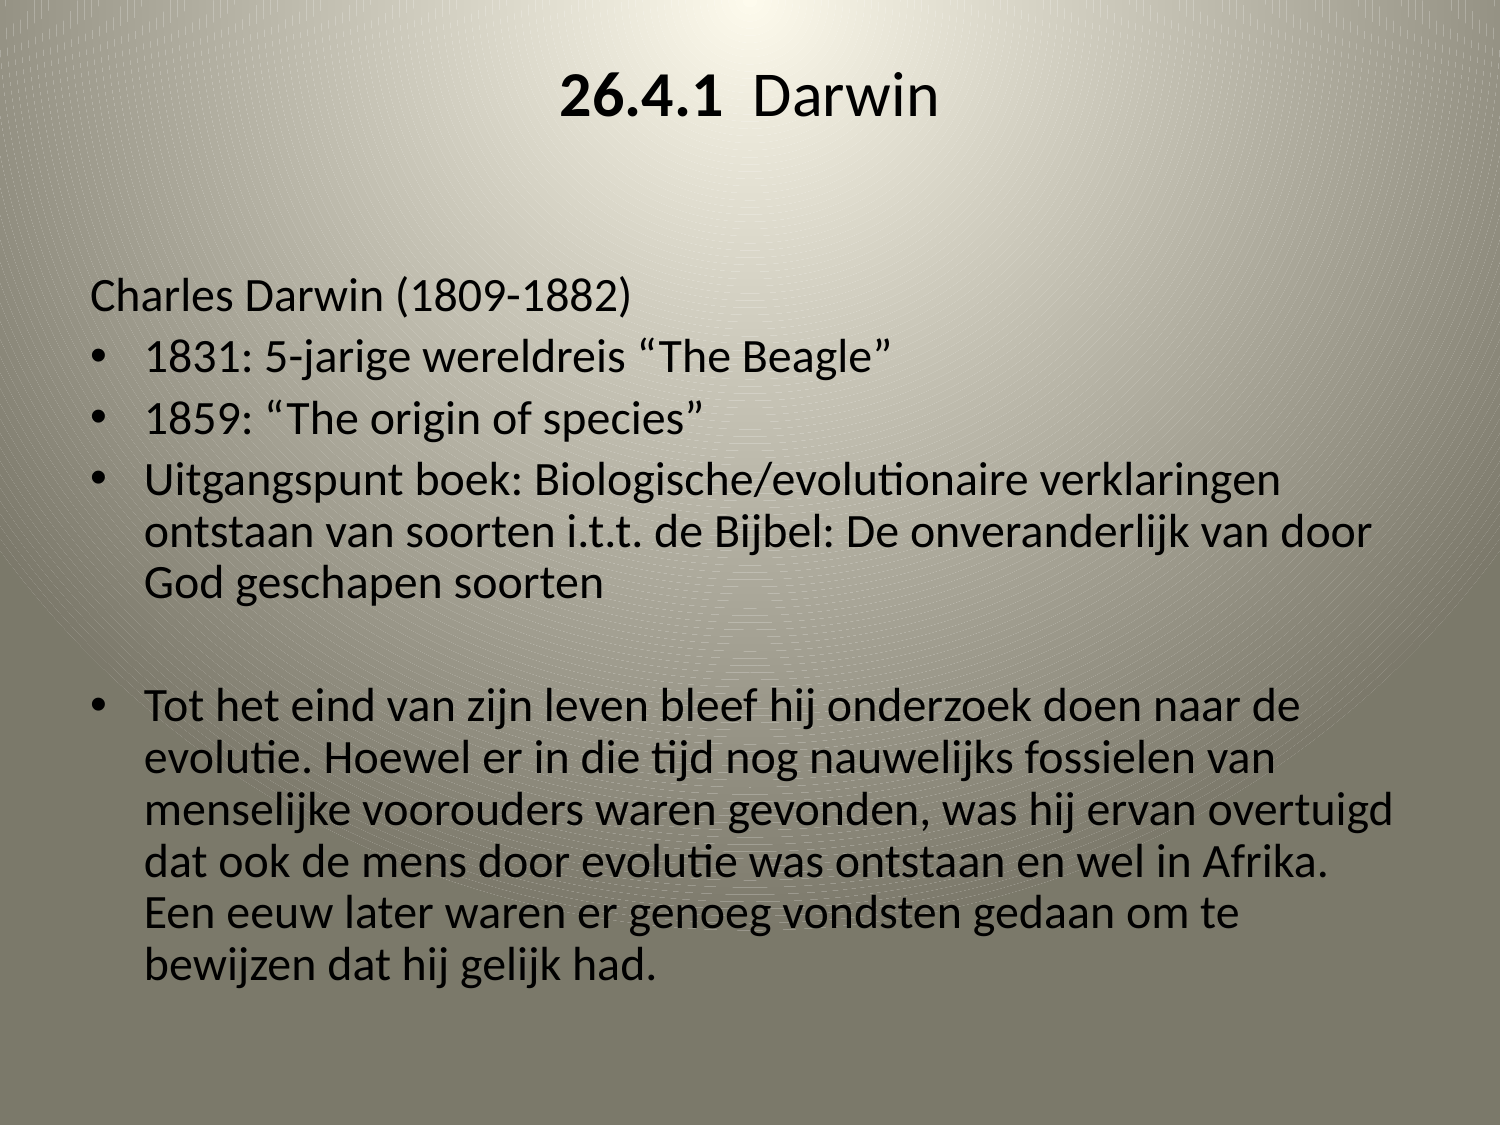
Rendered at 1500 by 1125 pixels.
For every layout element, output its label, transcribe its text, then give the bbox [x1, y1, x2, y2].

title 26.4.1 Darwin [75, 45, 1425, 138]
list Charles Darwin (1809-1882) 1831: 5-jarige wereldreis “The Beagle” 1859: “The origin of species” Uitgangspunt boek: Biologische/evolutionaire verklaringen ontstaan van soorten i.t.t. de Bijbel: De onveranderlijk van door God geschapen soorten Tot het eind van zijn leven bleef hij onderzoek doen naar de evolutie. Hoewel er in die tijd nog nauwelijks fossielen van menselijke voorouders waren gevonden, was hij ervan overtuigd dat ook de mens door evolutie was ontstaan en wel in Afrika. Een eeuw later waren er genoeg vondsten gedaan om te bewijzen dat hij gelijk had. [75, 262, 1425, 1005]
